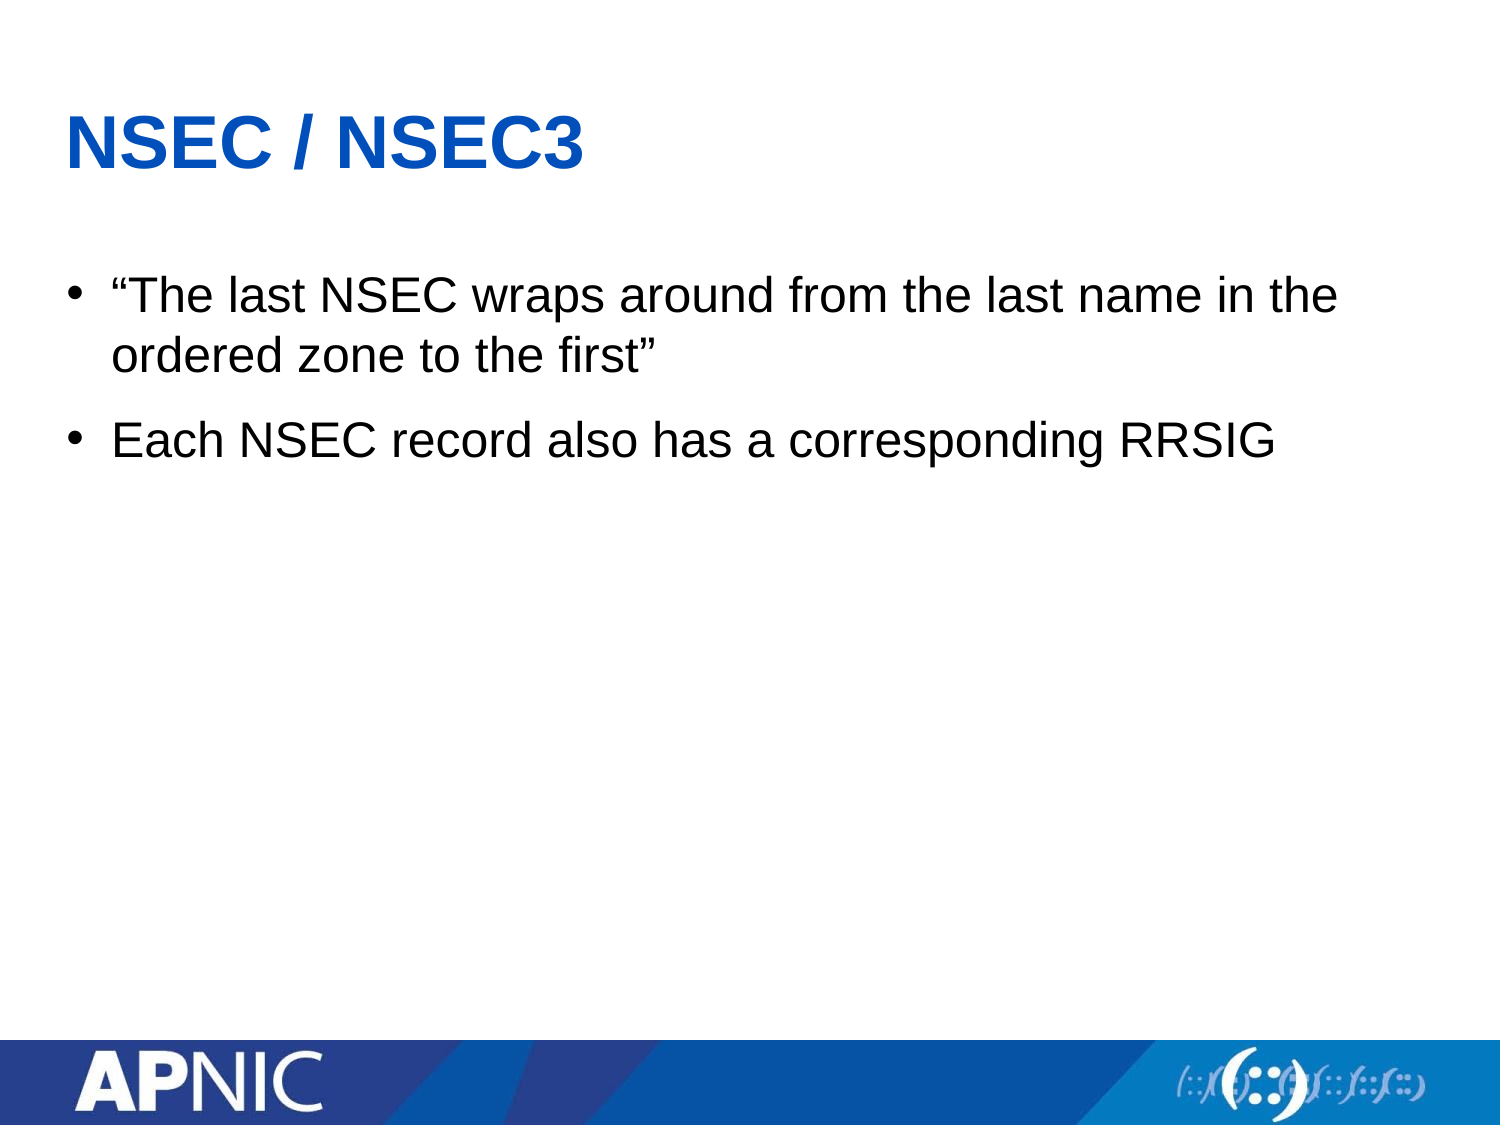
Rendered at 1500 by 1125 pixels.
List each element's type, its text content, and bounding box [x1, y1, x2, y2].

picture [0, 1040, 1500, 1125]
title NSEC / NSEC3 [64, 45, 1436, 233]
list “The last NSEC wraps around from the last name in the ordered zone to the first” Each NSEC record also has a corresponding RRSIG [66, 262, 1437, 1012]
